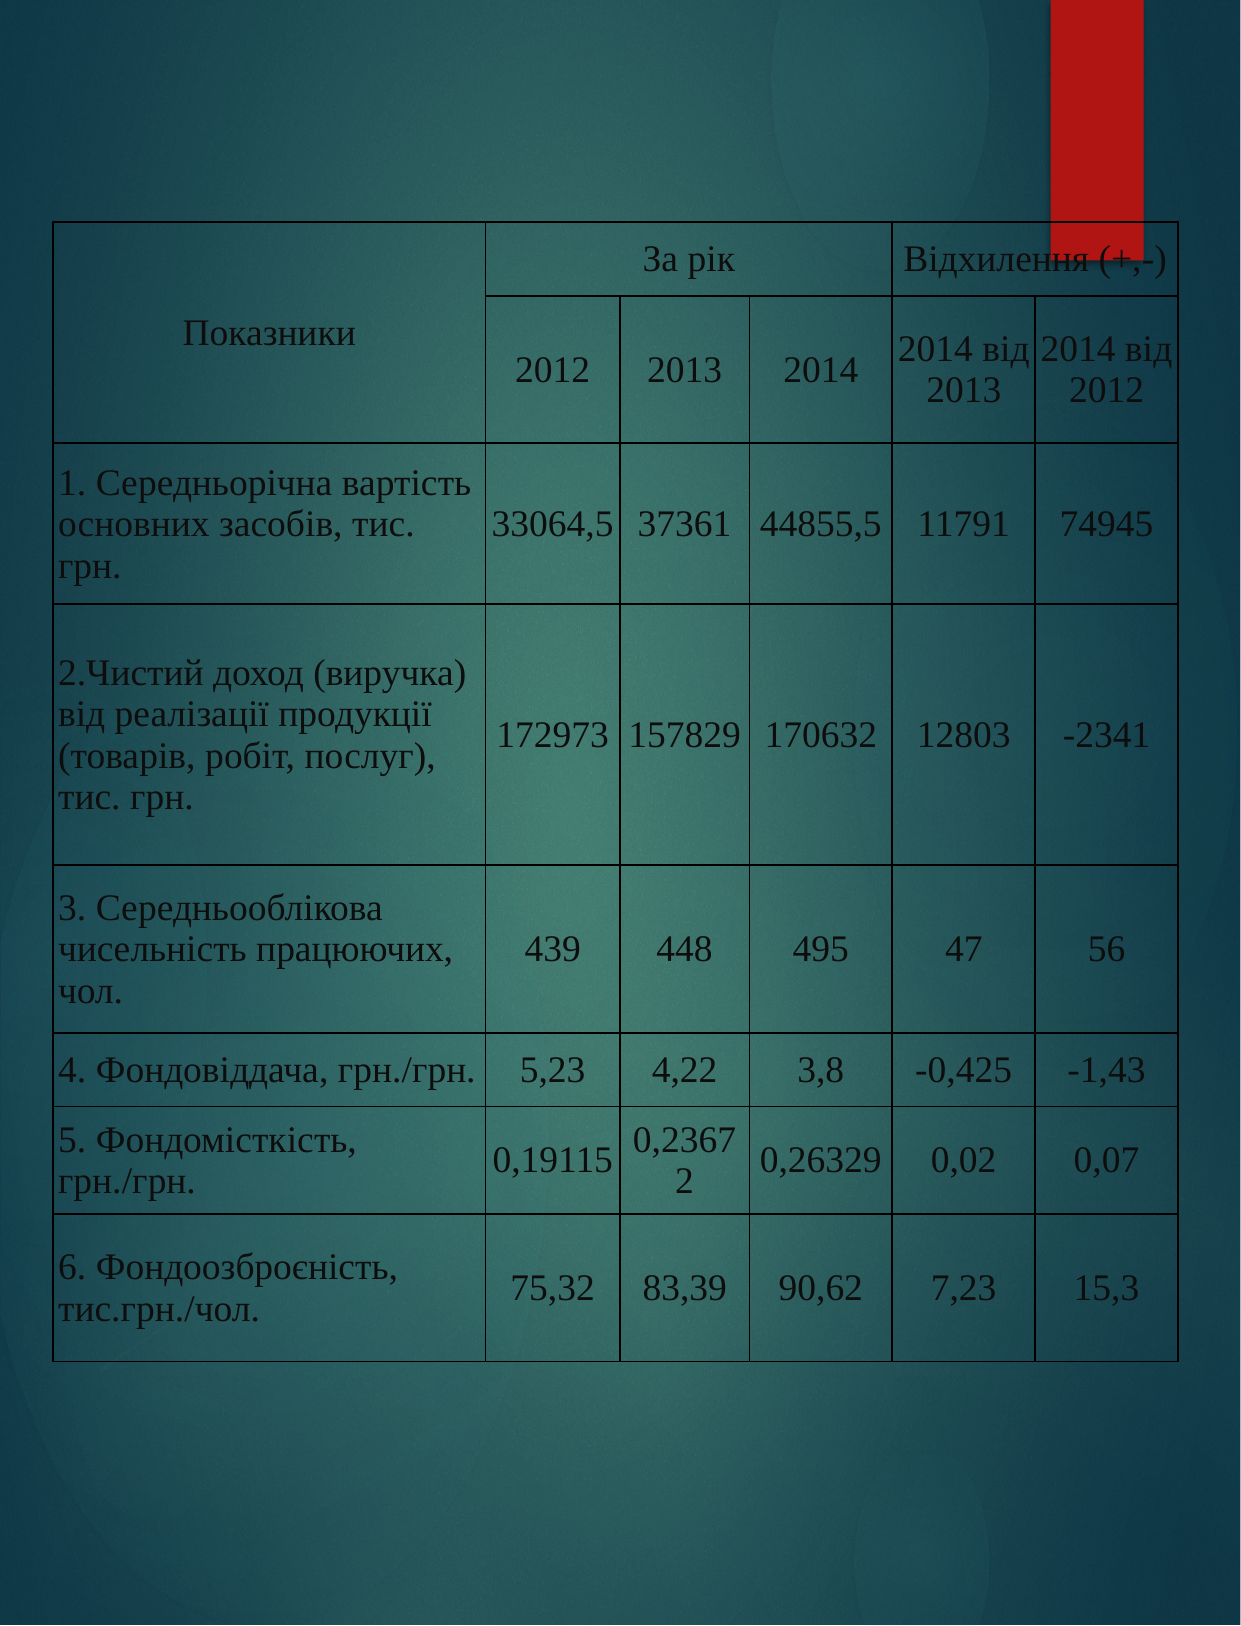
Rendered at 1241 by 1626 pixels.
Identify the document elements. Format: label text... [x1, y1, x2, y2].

table_cell 5. Фондомісткість, грн./грн. [54, 1107, 485, 1213]
table_cell 33064,5 [486, 444, 619, 603]
table_cell -0,425 [893, 1034, 1034, 1106]
table_cell -1,43 [1036, 1034, 1177, 1106]
table_cell 439 [486, 866, 619, 1032]
table_cell 83,39 [621, 1215, 749, 1361]
table_cell 2014 від 2013 [893, 297, 1034, 442]
table_cell 2014 від 2012 [1036, 297, 1177, 442]
table_cell 44855,5 [750, 444, 891, 603]
table_cell 74945 [1036, 444, 1177, 603]
table_cell 2013 [621, 297, 749, 442]
table_cell 47 [893, 866, 1034, 1032]
table_cell 172973 [486, 605, 619, 864]
table_cell 495 [750, 866, 891, 1032]
table_cell 5,23 [486, 1034, 619, 1106]
table_cell 6. Фондоозброєність, тис.грн./чол. [54, 1215, 485, 1361]
table_cell 1. Середньорічна вартість основних засобів, тис. грн. [54, 444, 485, 603]
table_cell 0,19115 [486, 1107, 619, 1213]
table_header За рік [486, 223, 891, 295]
table_cell 0,26329 [750, 1107, 891, 1213]
table_cell 0,07 [1036, 1107, 1177, 1213]
table_cell -2341 [1036, 605, 1177, 864]
table_header Відхилення (+,-) [893, 223, 1177, 295]
table_cell 2.Чистий доход (виручка) від реалізації продукції (товарів, робіт, послуг), тис. грн. [54, 605, 485, 864]
table_cell 56 [1036, 866, 1177, 1032]
table_cell 7,23 [893, 1215, 1034, 1361]
table_cell 15,3 [1036, 1215, 1177, 1361]
table_cell 448 [621, 866, 749, 1032]
table_cell 4. Фондовіддача, грн./грн. [54, 1034, 485, 1106]
table_cell 2014 [750, 297, 891, 442]
table_cell 170632 [750, 605, 891, 864]
table_cell 11791 [893, 444, 1034, 603]
table_cell 2012 [486, 297, 619, 442]
table_cell 90,62 [750, 1215, 891, 1361]
table_cell 12803 [893, 605, 1034, 864]
table_cell 3,8 [750, 1034, 891, 1106]
table_cell 0,23672 [621, 1107, 749, 1213]
table_cell 4,22 [621, 1034, 749, 1106]
table_cell 37361 [621, 444, 749, 603]
table_cell 75,32 [486, 1215, 619, 1361]
table_cell 157829 [621, 605, 749, 864]
table_header Показники [54, 223, 485, 442]
table_cell 3. Середньооблікова чисельність працюючих, чол. [54, 866, 485, 1032]
table_cell 0,02 [893, 1107, 1034, 1213]
